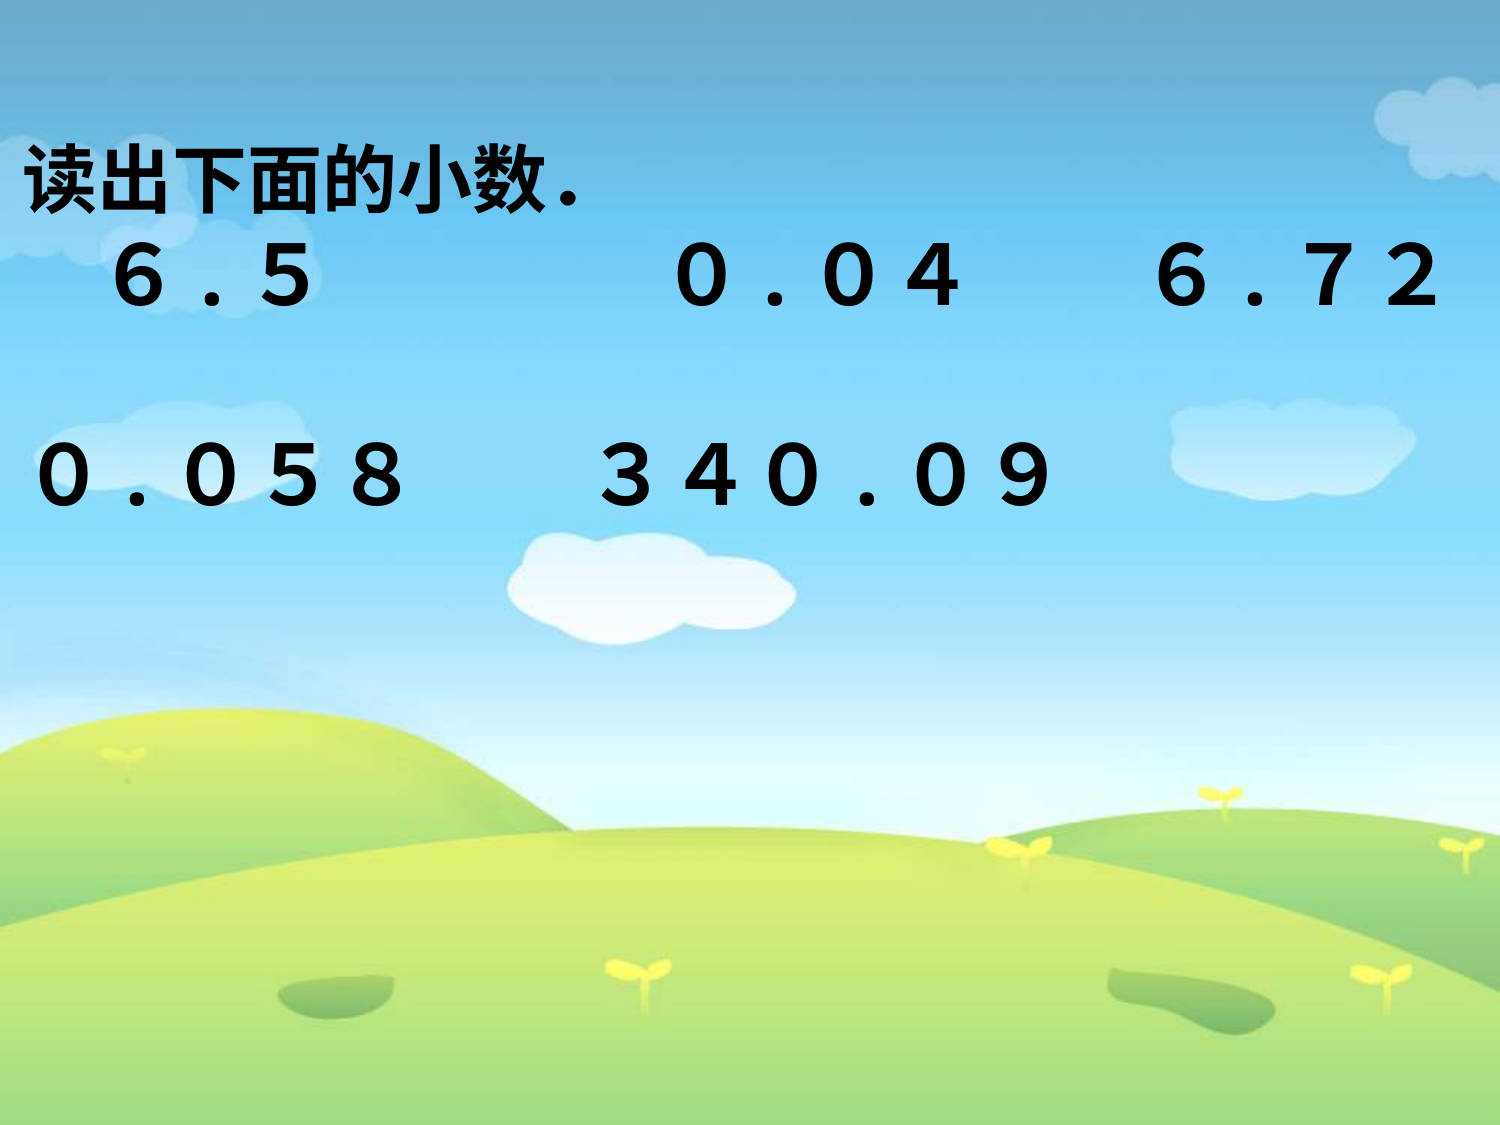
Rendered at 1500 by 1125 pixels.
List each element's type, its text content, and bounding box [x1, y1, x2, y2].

text_box 读出下面的小数． ６.５ ０.０４ ６.７２ ０.０５８ ３４０.０９ [7, 125, 1469, 530]
picture [0, 0, 1500, 1125]
